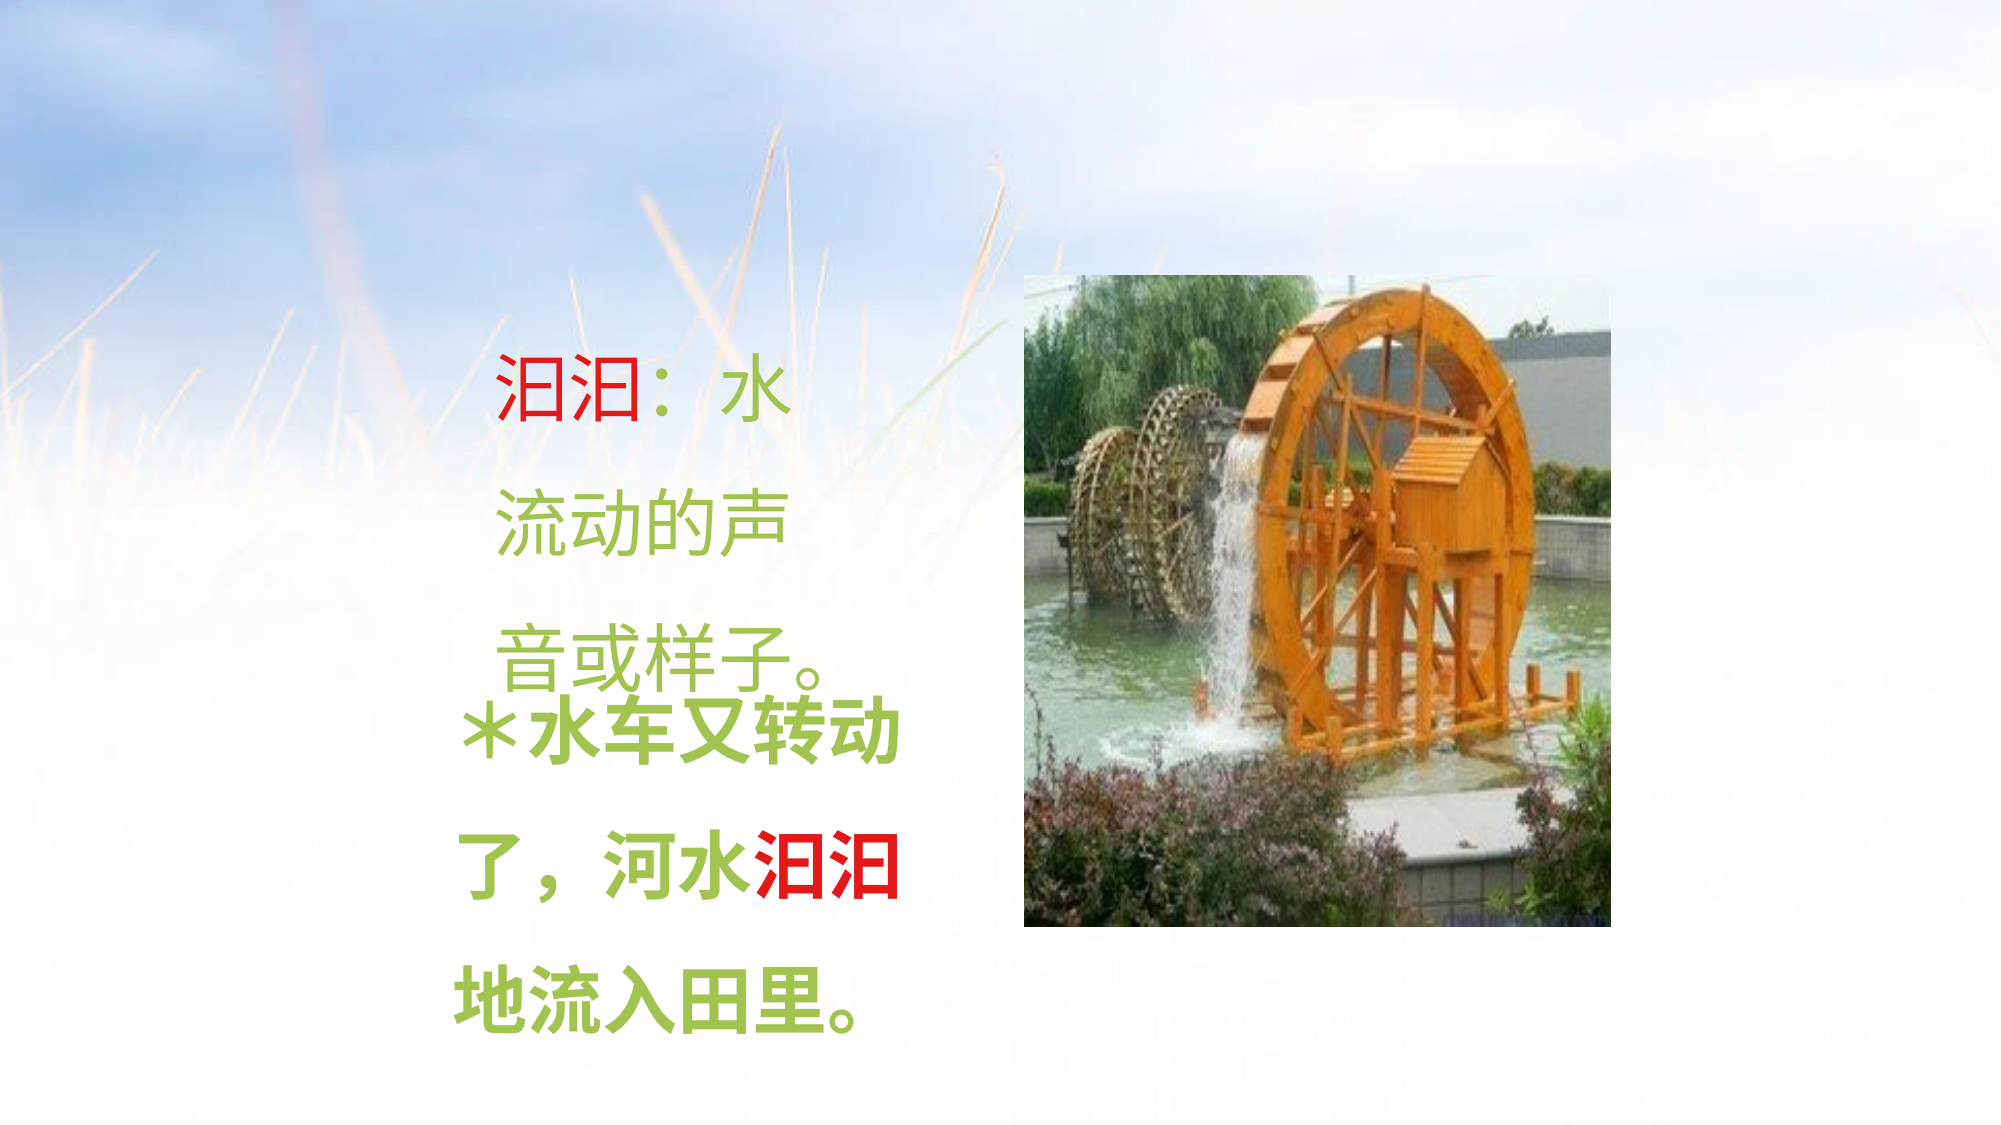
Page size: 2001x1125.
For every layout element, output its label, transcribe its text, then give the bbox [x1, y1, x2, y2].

text_box ＊水车又转动了，河水汩汩地流入田里。 [441, 633, 972, 1050]
picture [0, 0, 2001, 1125]
text_box 汩汩：水流动的声音或样子。 [482, 290, 858, 633]
